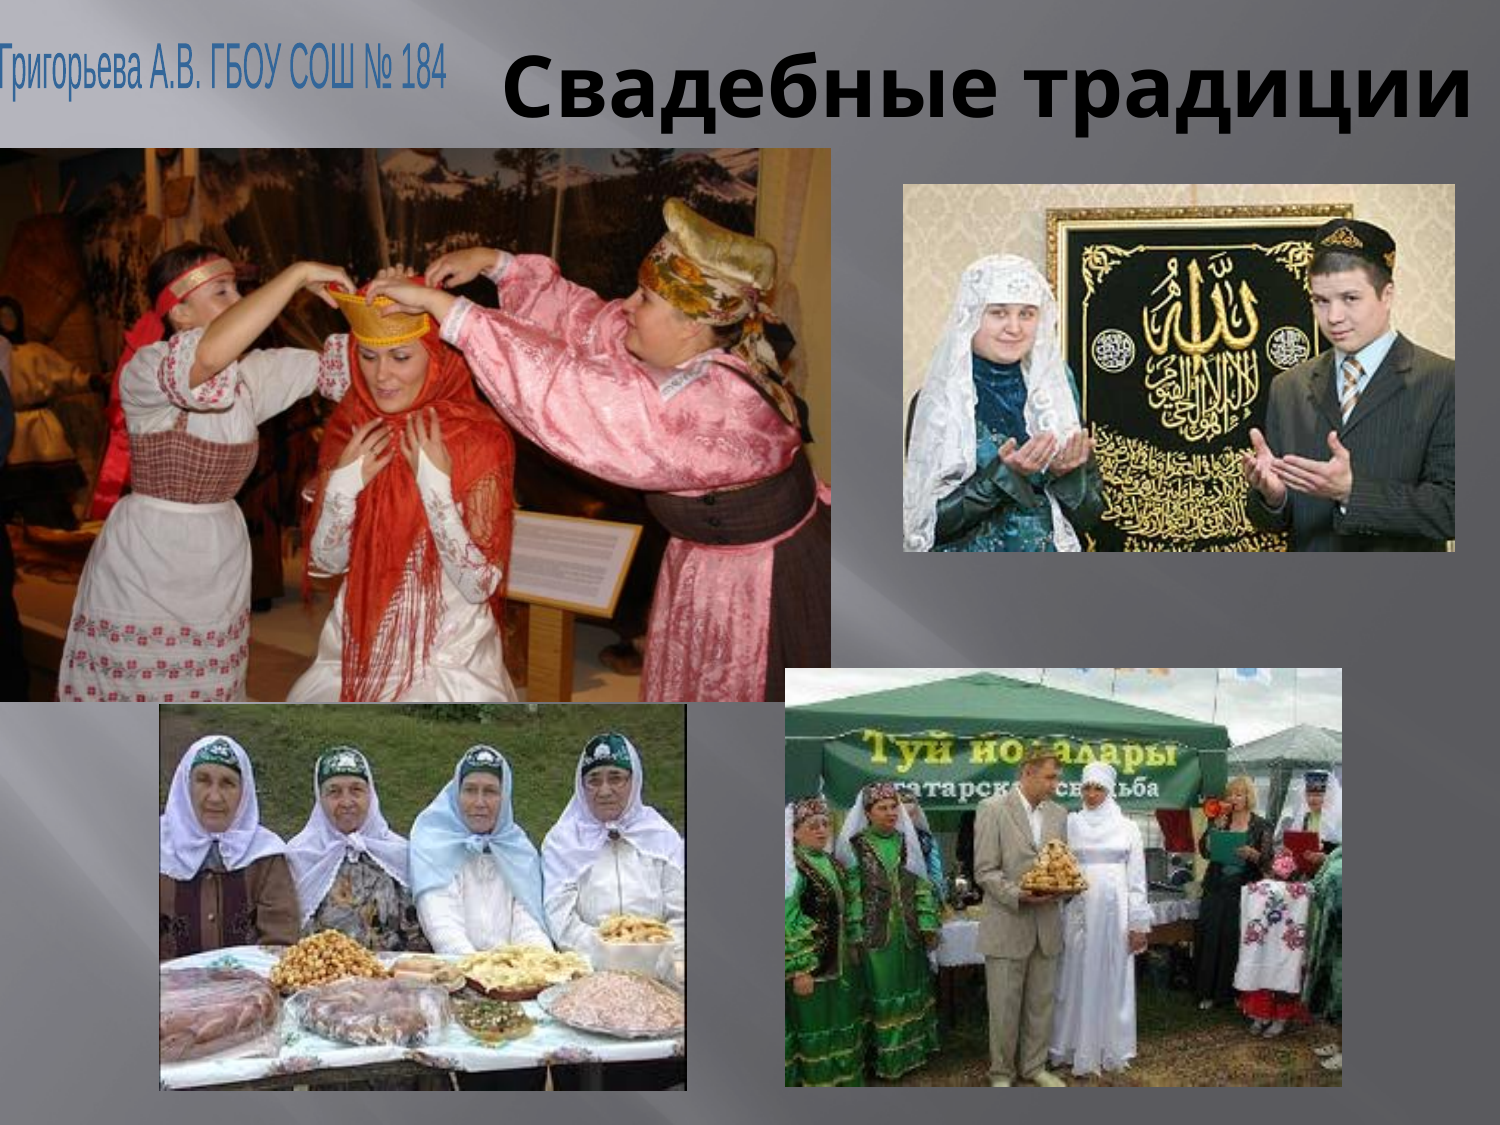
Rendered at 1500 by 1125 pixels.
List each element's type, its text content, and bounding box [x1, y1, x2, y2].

picture [159, 703, 688, 1092]
picture [0, 148, 1342, 1088]
picture [903, 184, 1456, 553]
title Свадебные традиции [326, 15, 1500, 153]
